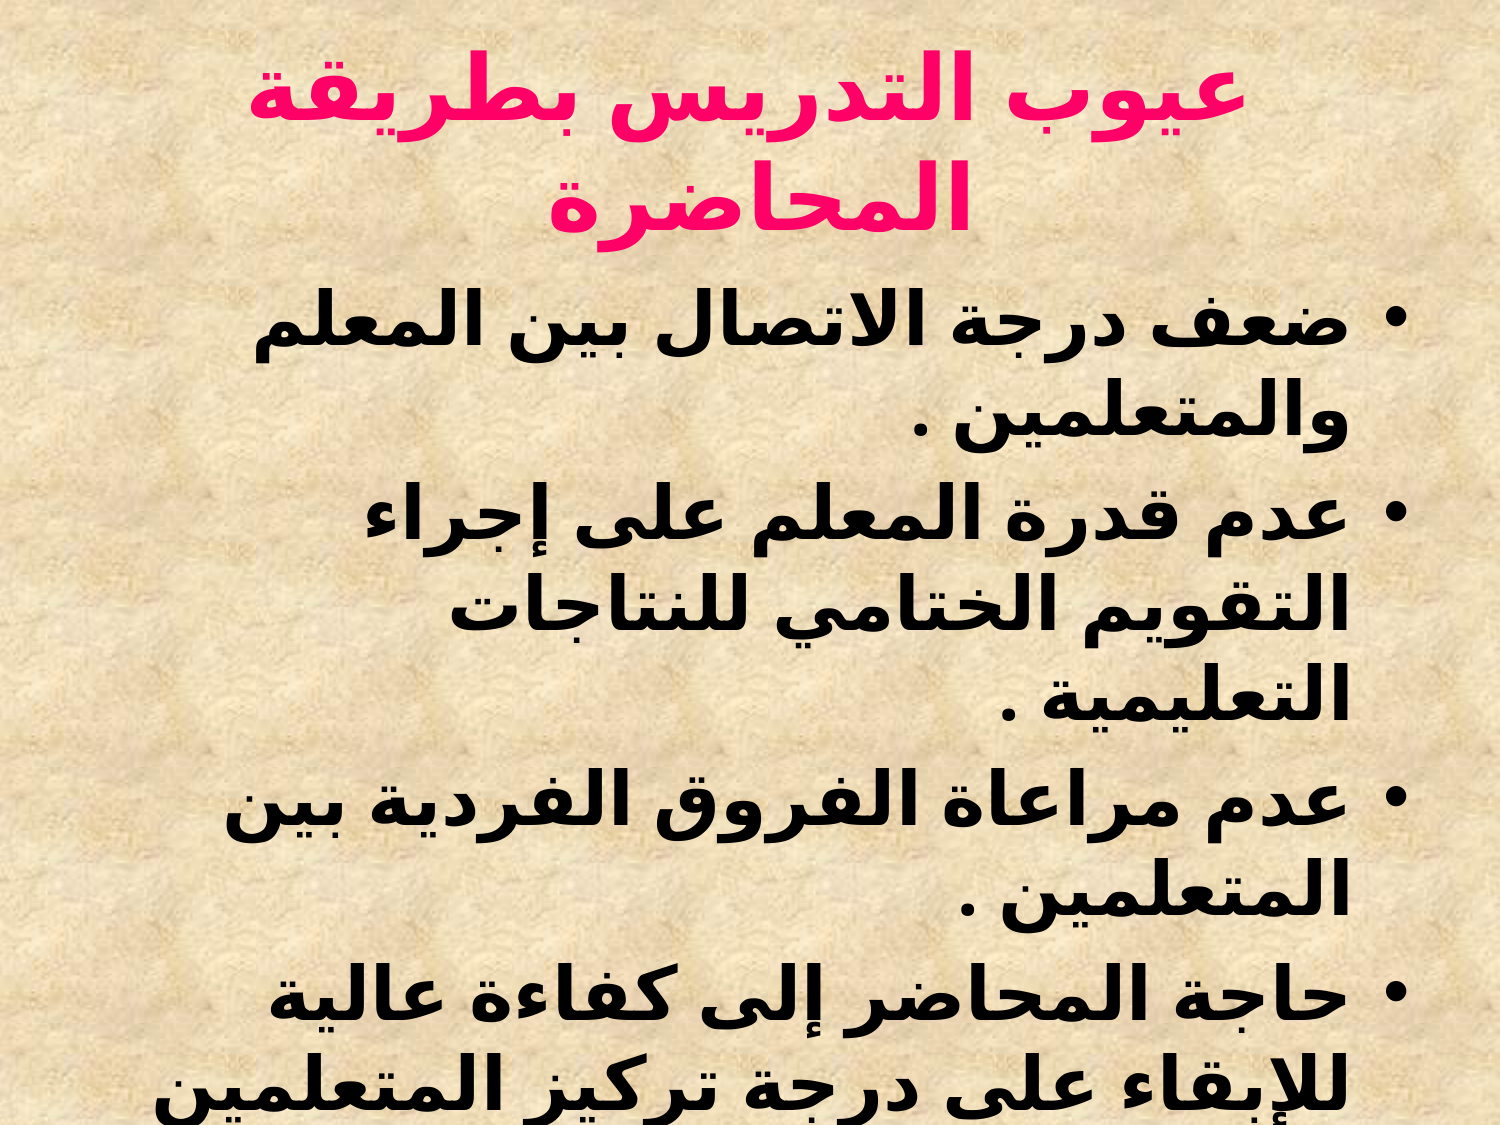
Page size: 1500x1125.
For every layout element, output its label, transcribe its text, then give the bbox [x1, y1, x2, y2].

picture [0, 0, 1500, 1125]
title عيوب التدريس بطريقة المحاضرة [75, 45, 1425, 233]
list ضعف درجة الاتصال بين المعلم والمتعلمين . عدم قدرة المعلم على إجراء التقويم الختامي للنتاجات التعليمية . عدم مراعاة الفروق الفردية بين المتعلمين . حاجة المحاضر إلى كفاءة عالية للإبقاء على درجة تركيز المتعلمين وانتباههم عالية . [75, 262, 1425, 1005]
